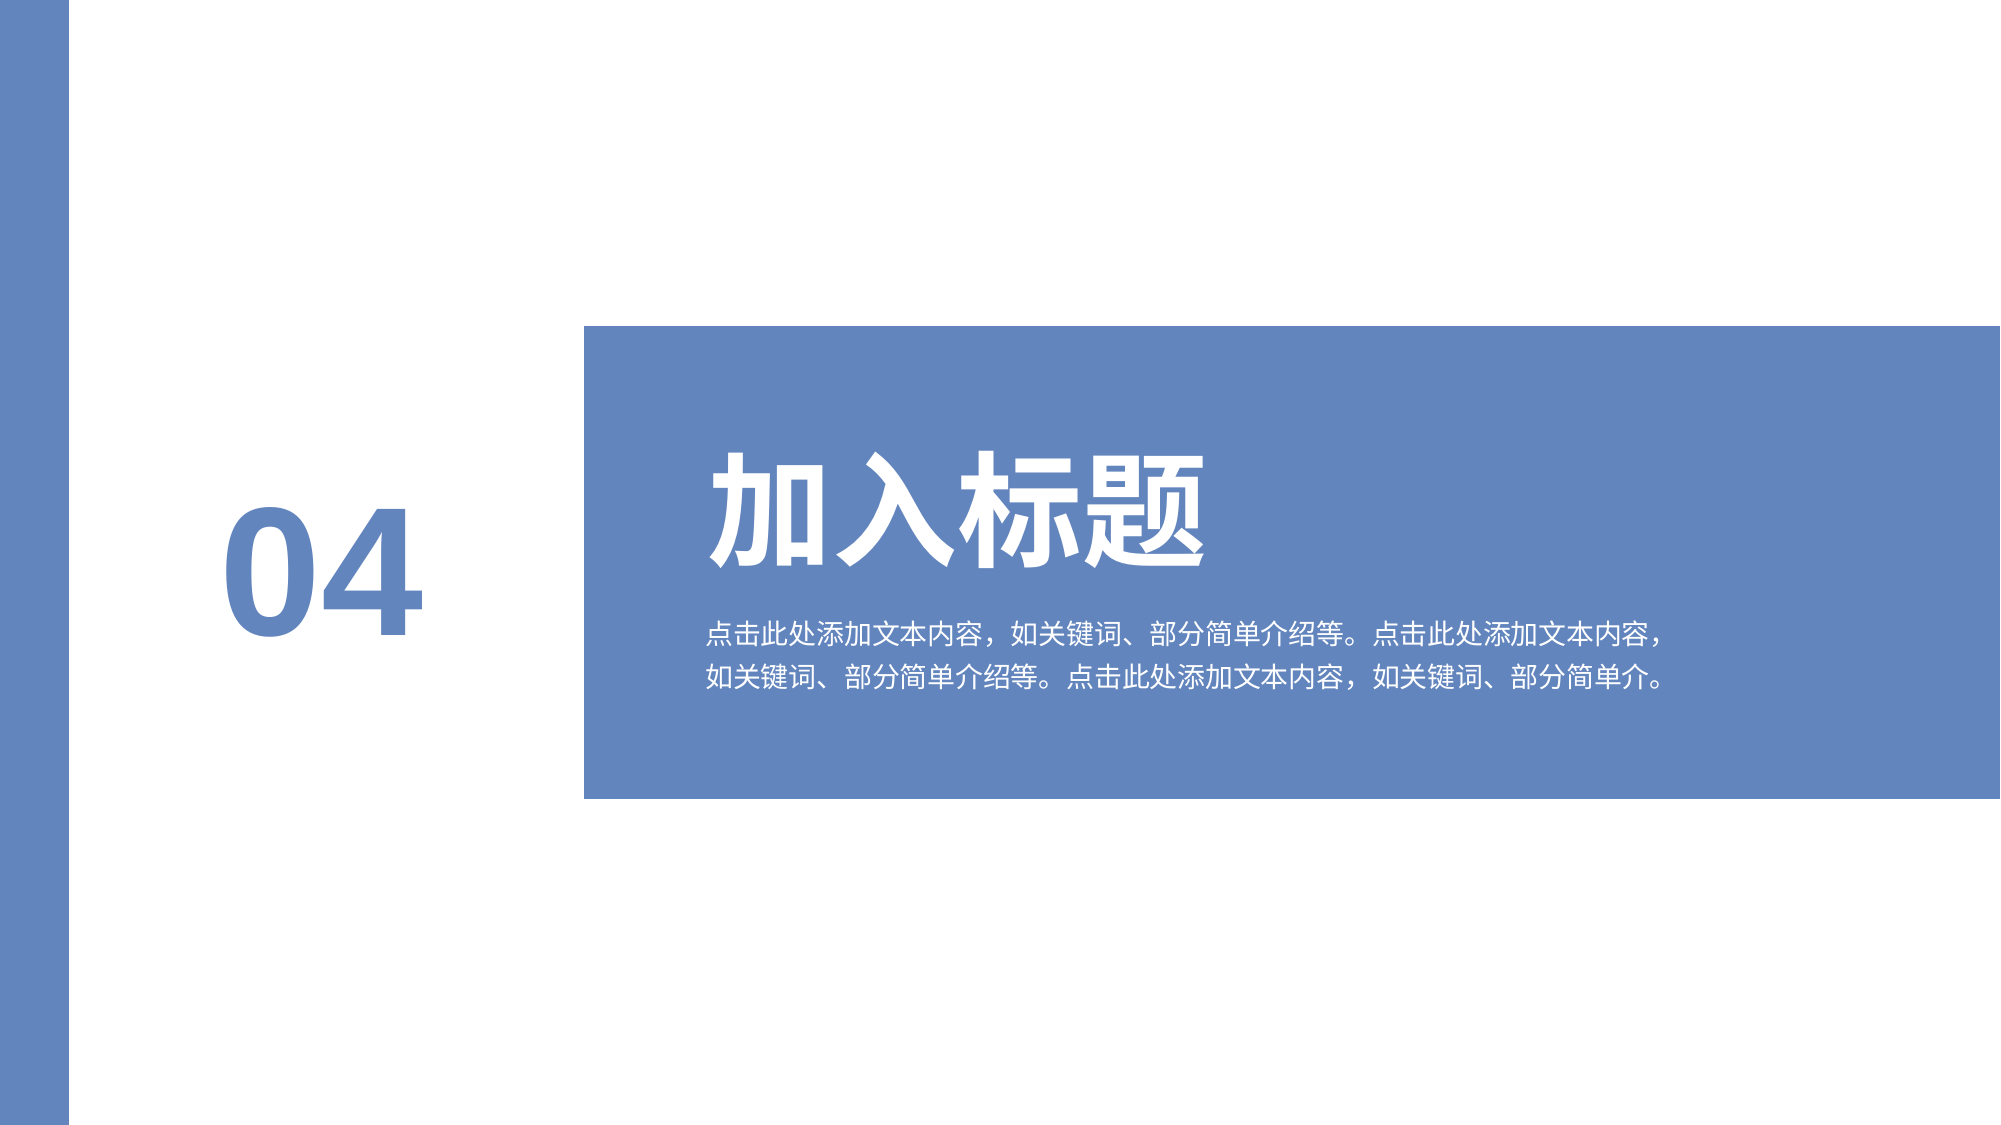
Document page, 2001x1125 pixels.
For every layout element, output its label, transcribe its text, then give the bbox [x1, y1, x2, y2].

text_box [690, 425, 1681, 699]
text_box [0, 0, 71, 1125]
text_box [581, 324, 2000, 801]
text_box 04 [126, 366, 518, 758]
